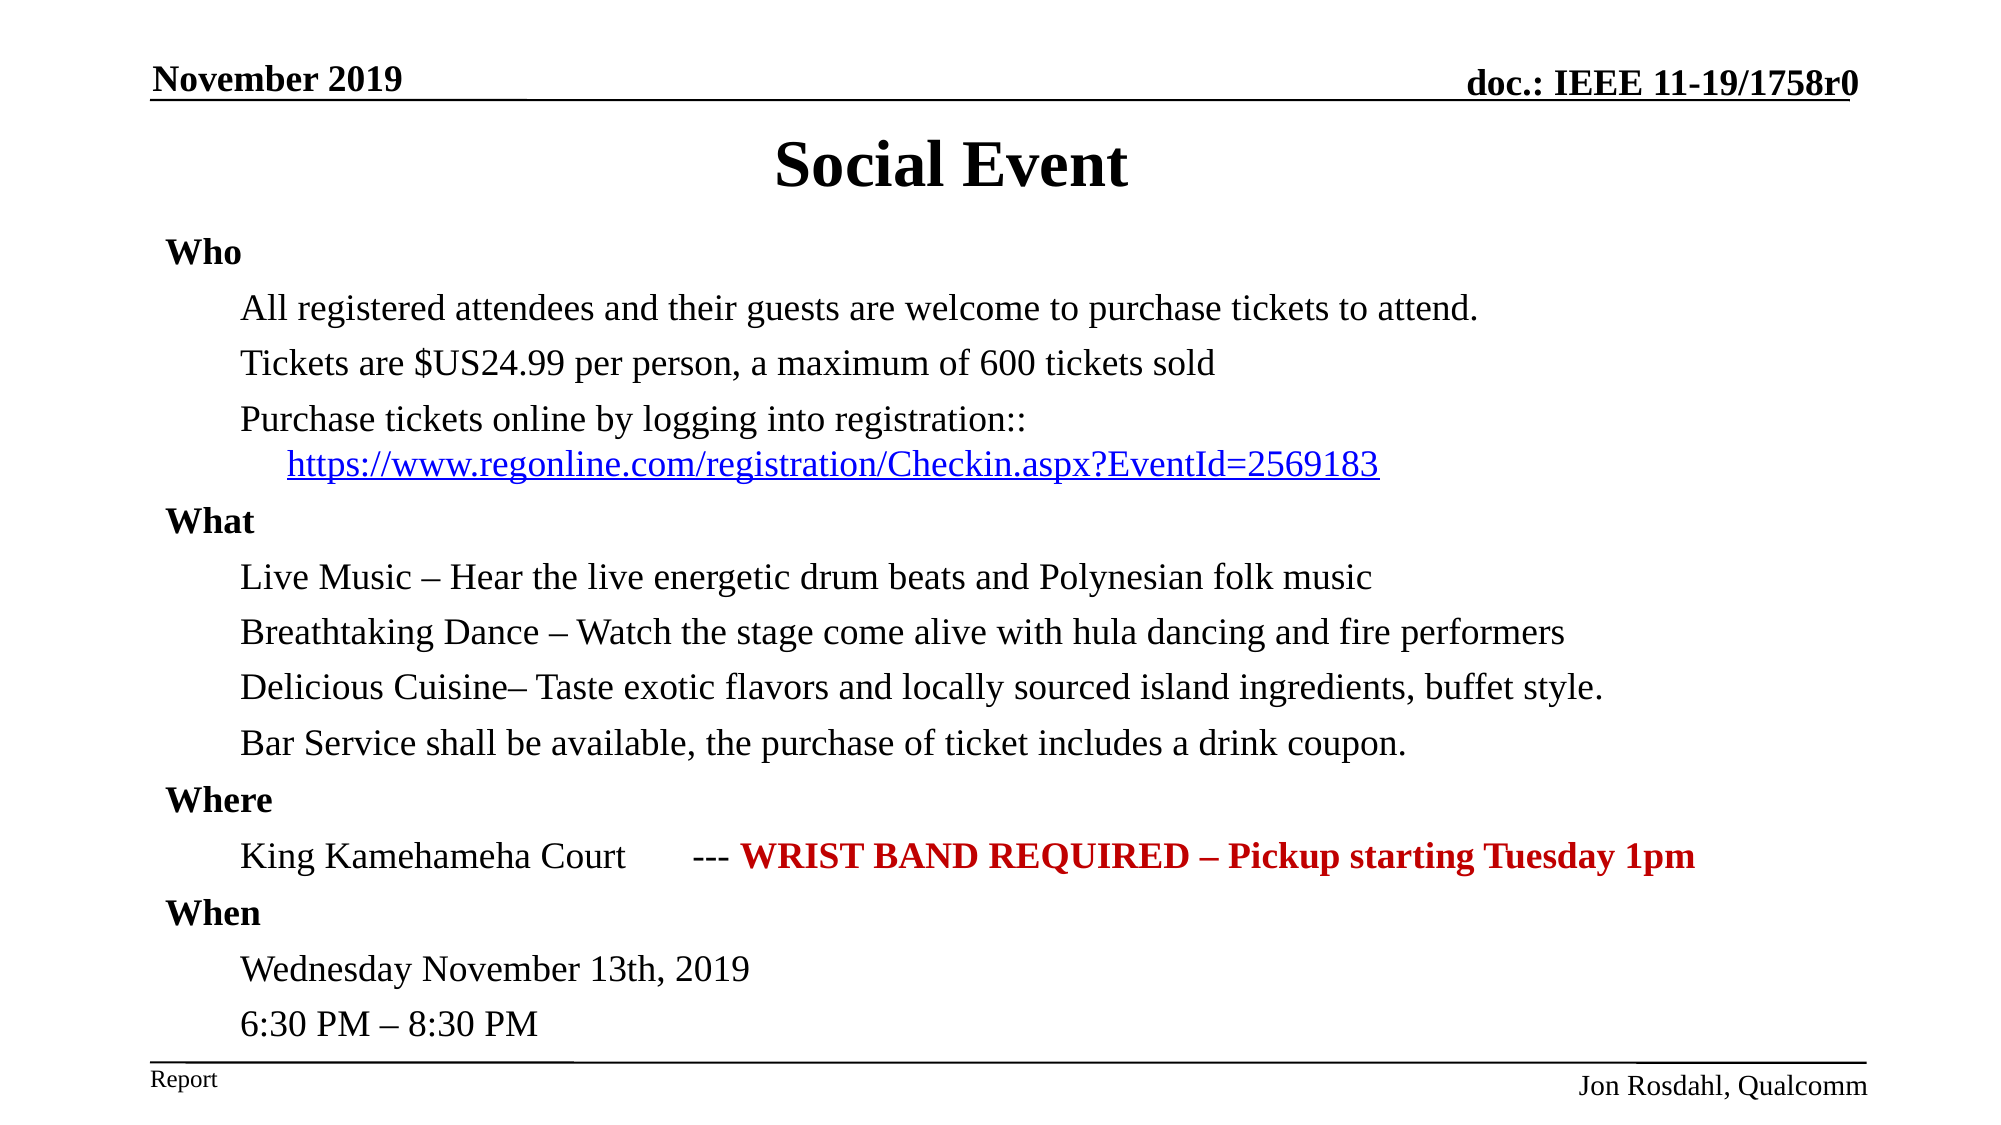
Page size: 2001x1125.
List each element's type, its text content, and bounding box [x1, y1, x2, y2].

list Who All registered attendees and their guests are welcome to purchase tickets to attend. Tickets are $US24.99 per person, a maximum of 600 tickets sold Purchase tickets online by logging into registration:: https://www.regonline.com/registration/Checkin.aspx?EventId=2569183 What Live Music – Hear the live energetic drum beats and Polynesian folk music Breathtaking Dance – Watch the stage come alive with hula dancing and fire performers Delicious Cuisine– Taste exotic flavors and locally sourced island ingredients, buffet style. Bar Service shall be available, the purchase of ticket includes a drink coupon. Where King Kamehameha Court --- WRIST BAND REQUIRED – Pickup starting Tuesday 1pm When Wednesday November 13th, 2019 6:30 PM – 8:30 PM [149, 219, 1850, 1067]
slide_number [152, 54, 563, 100]
title Social Event [149, 106, 1850, 215]
footer Jon Rosdahl, Qualcomm [1531, 1066, 1869, 1108]
